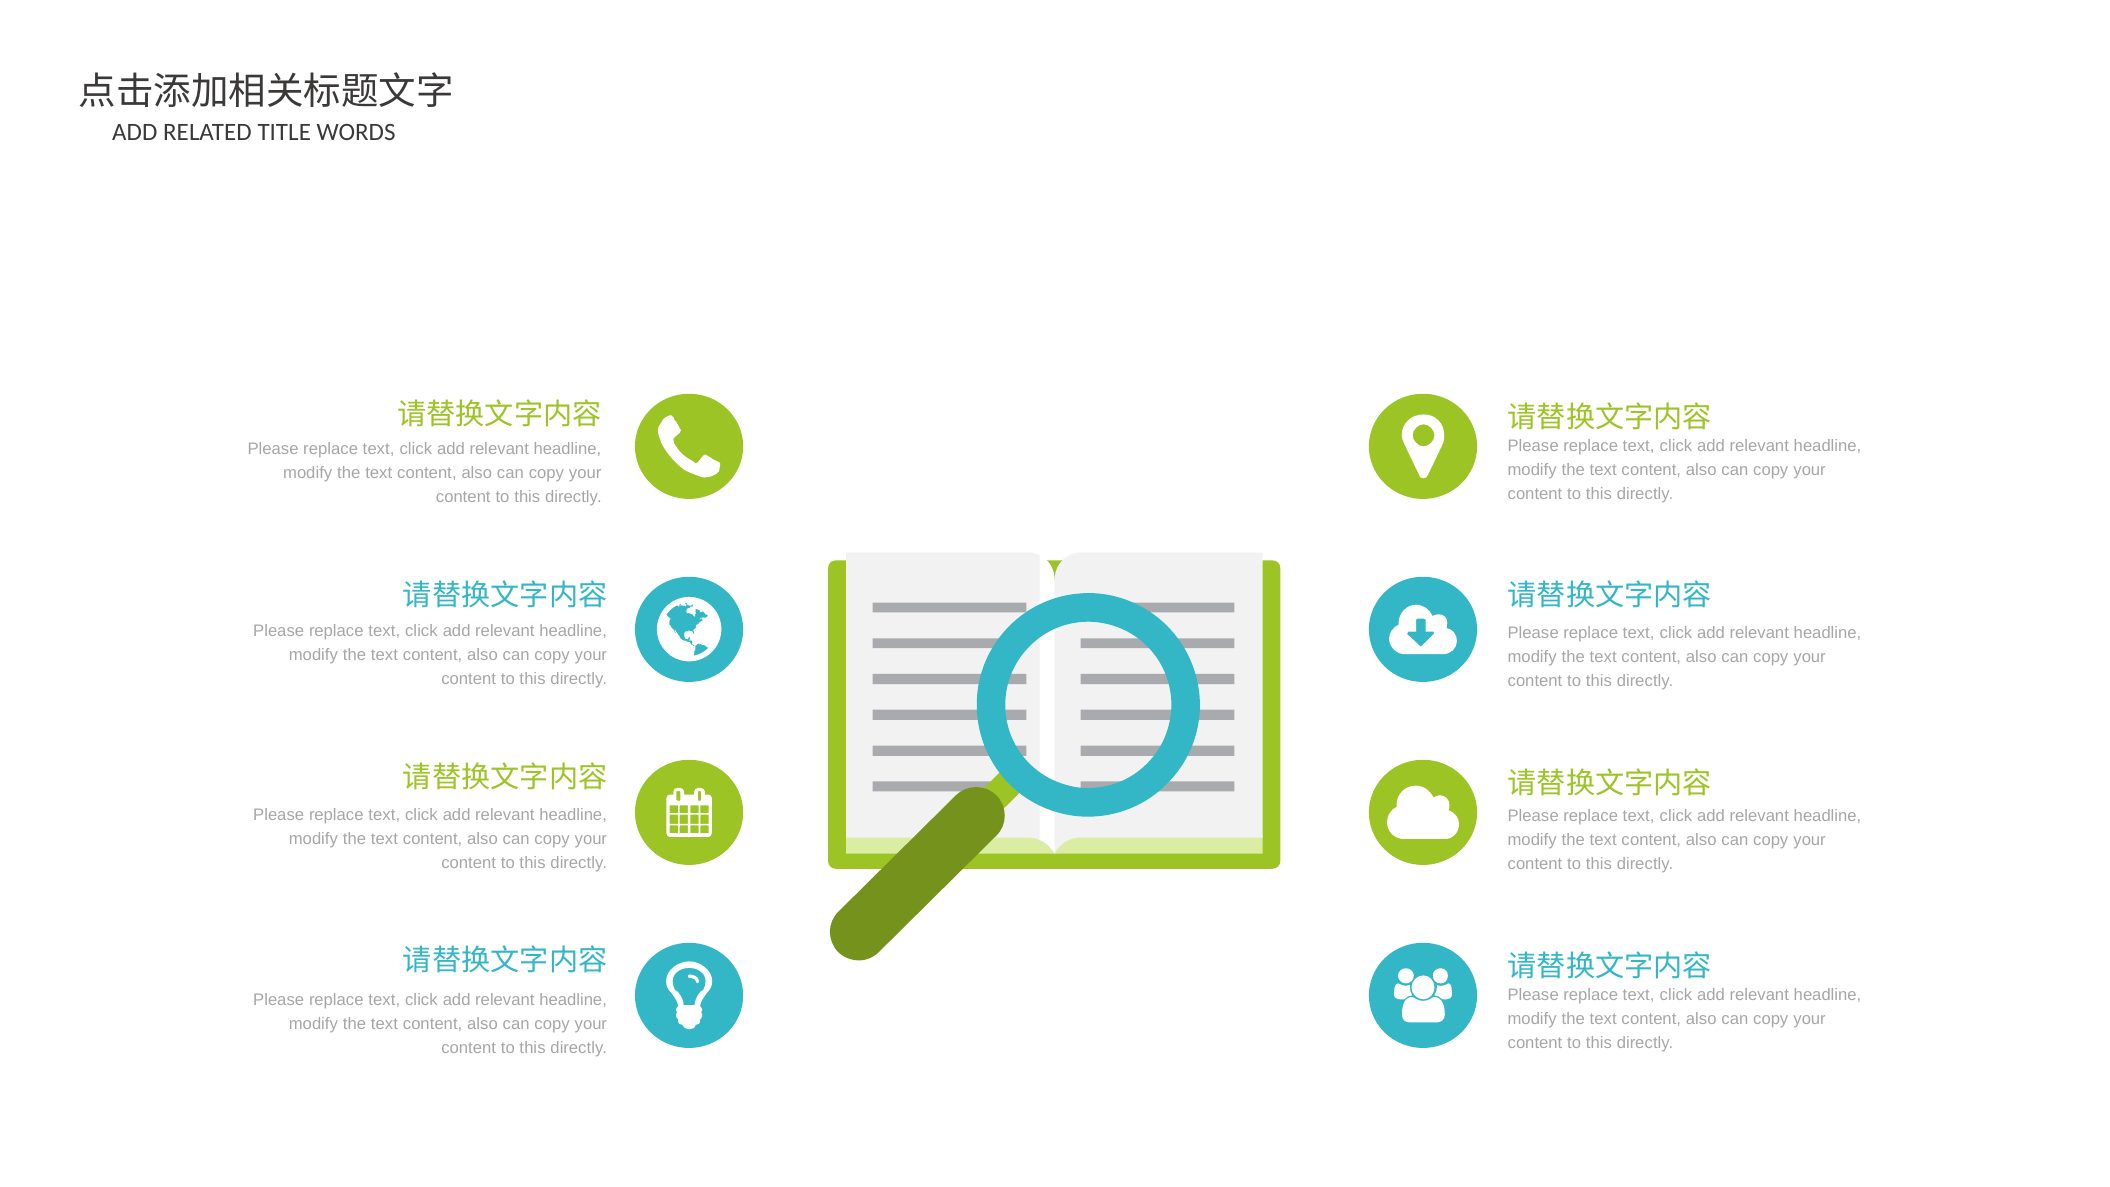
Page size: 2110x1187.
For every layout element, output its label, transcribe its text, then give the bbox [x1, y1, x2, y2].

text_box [251, 934, 608, 1058]
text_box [246, 388, 602, 507]
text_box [1368, 576, 1478, 682]
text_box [251, 750, 608, 873]
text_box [1507, 756, 1864, 874]
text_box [1507, 939, 1864, 1053]
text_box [1507, 390, 1864, 504]
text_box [634, 942, 744, 1048]
text_box 点击添加相关标题文字 [62, 59, 470, 121]
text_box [251, 568, 608, 689]
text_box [634, 393, 744, 499]
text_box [634, 576, 744, 682]
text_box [1368, 393, 1478, 499]
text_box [1368, 759, 1478, 865]
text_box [827, 552, 1281, 963]
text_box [634, 759, 744, 865]
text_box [1507, 569, 1864, 691]
text_box ADD RELATED TITLE WORDS [96, 107, 413, 154]
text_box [1368, 942, 1478, 1048]
